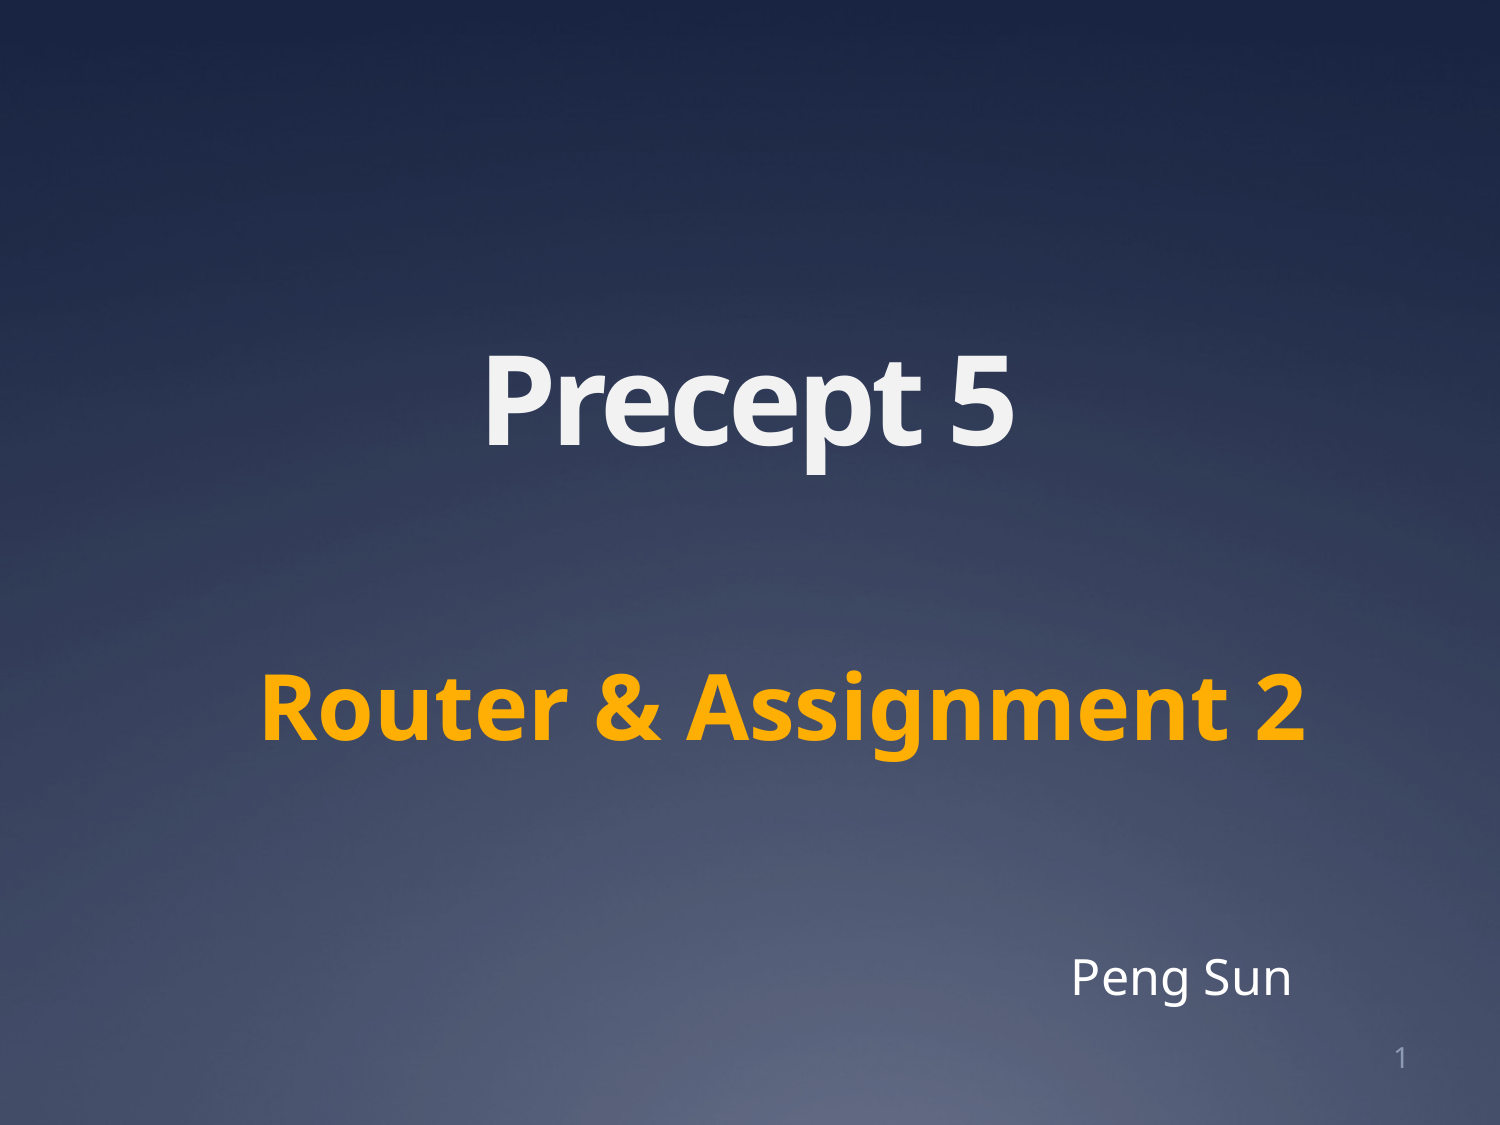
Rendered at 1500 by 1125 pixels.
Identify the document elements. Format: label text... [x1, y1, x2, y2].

subtitle Router & Assignment 2 [238, 545, 1326, 766]
text_box Peng Sun [1056, 937, 1325, 1013]
slide_number 1 [1325, 1029, 1425, 1090]
title Precept 5 [50, 237, 1447, 686]
